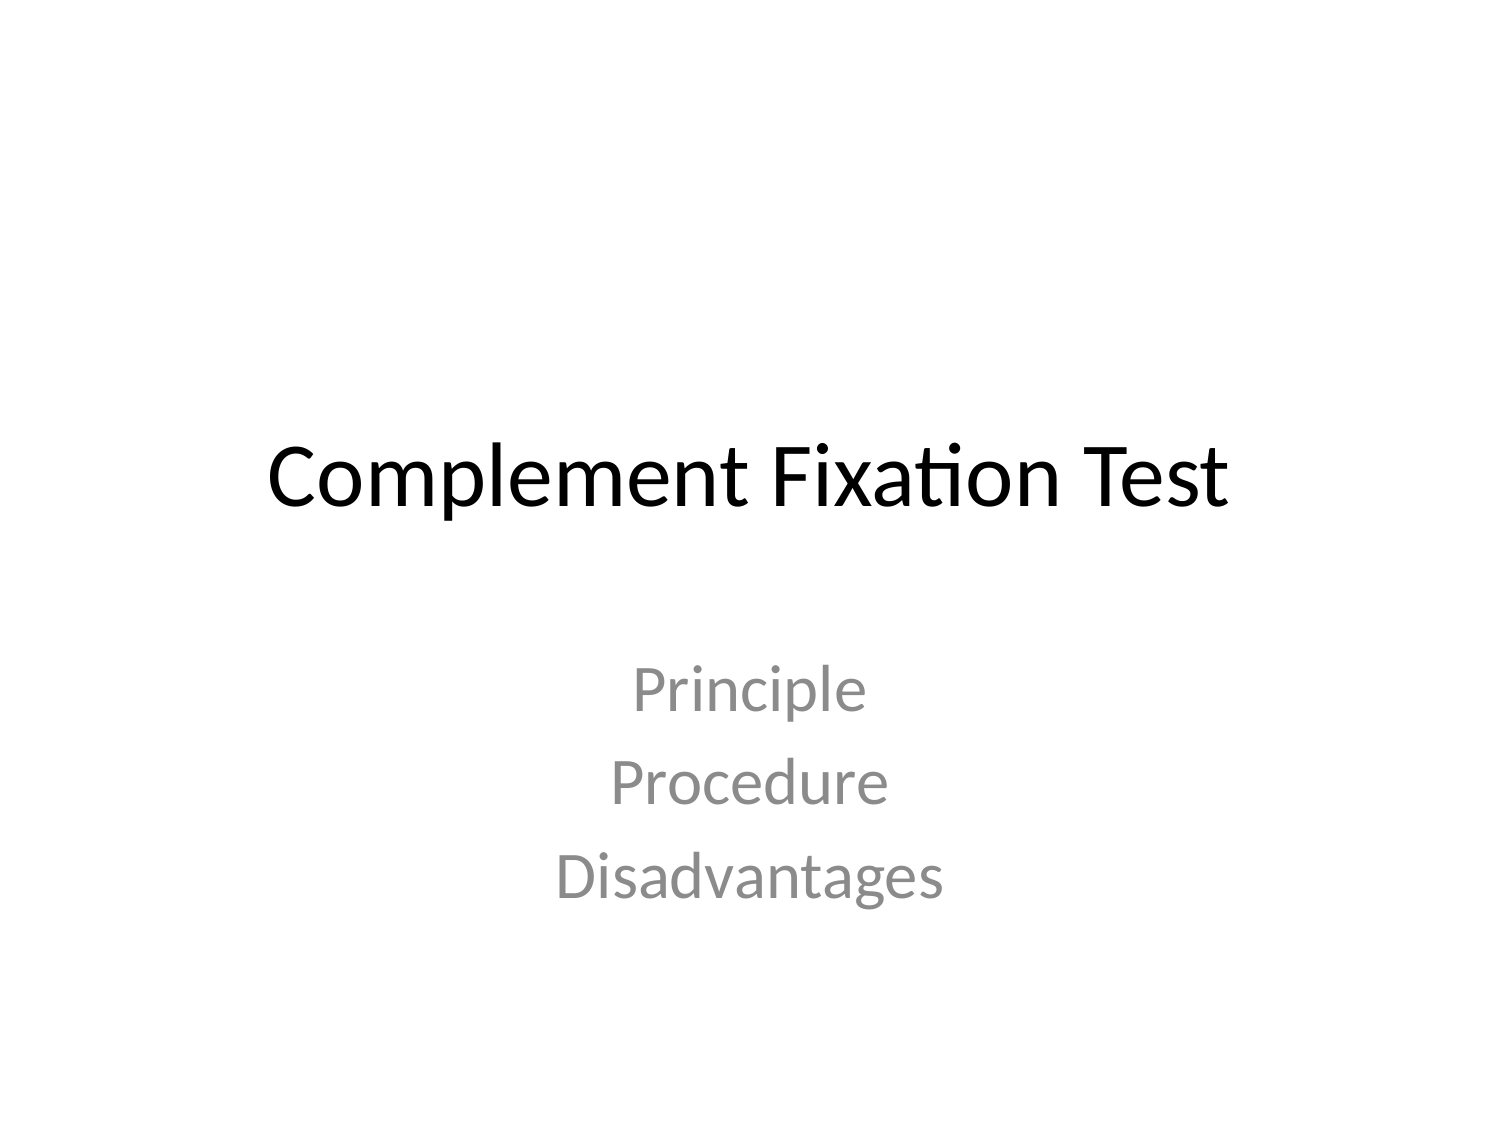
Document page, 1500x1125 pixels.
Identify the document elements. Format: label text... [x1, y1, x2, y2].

subtitle Principle Procedure Disadvantages [225, 637, 1275, 925]
title Complement Fixation Test [112, 349, 1388, 591]
